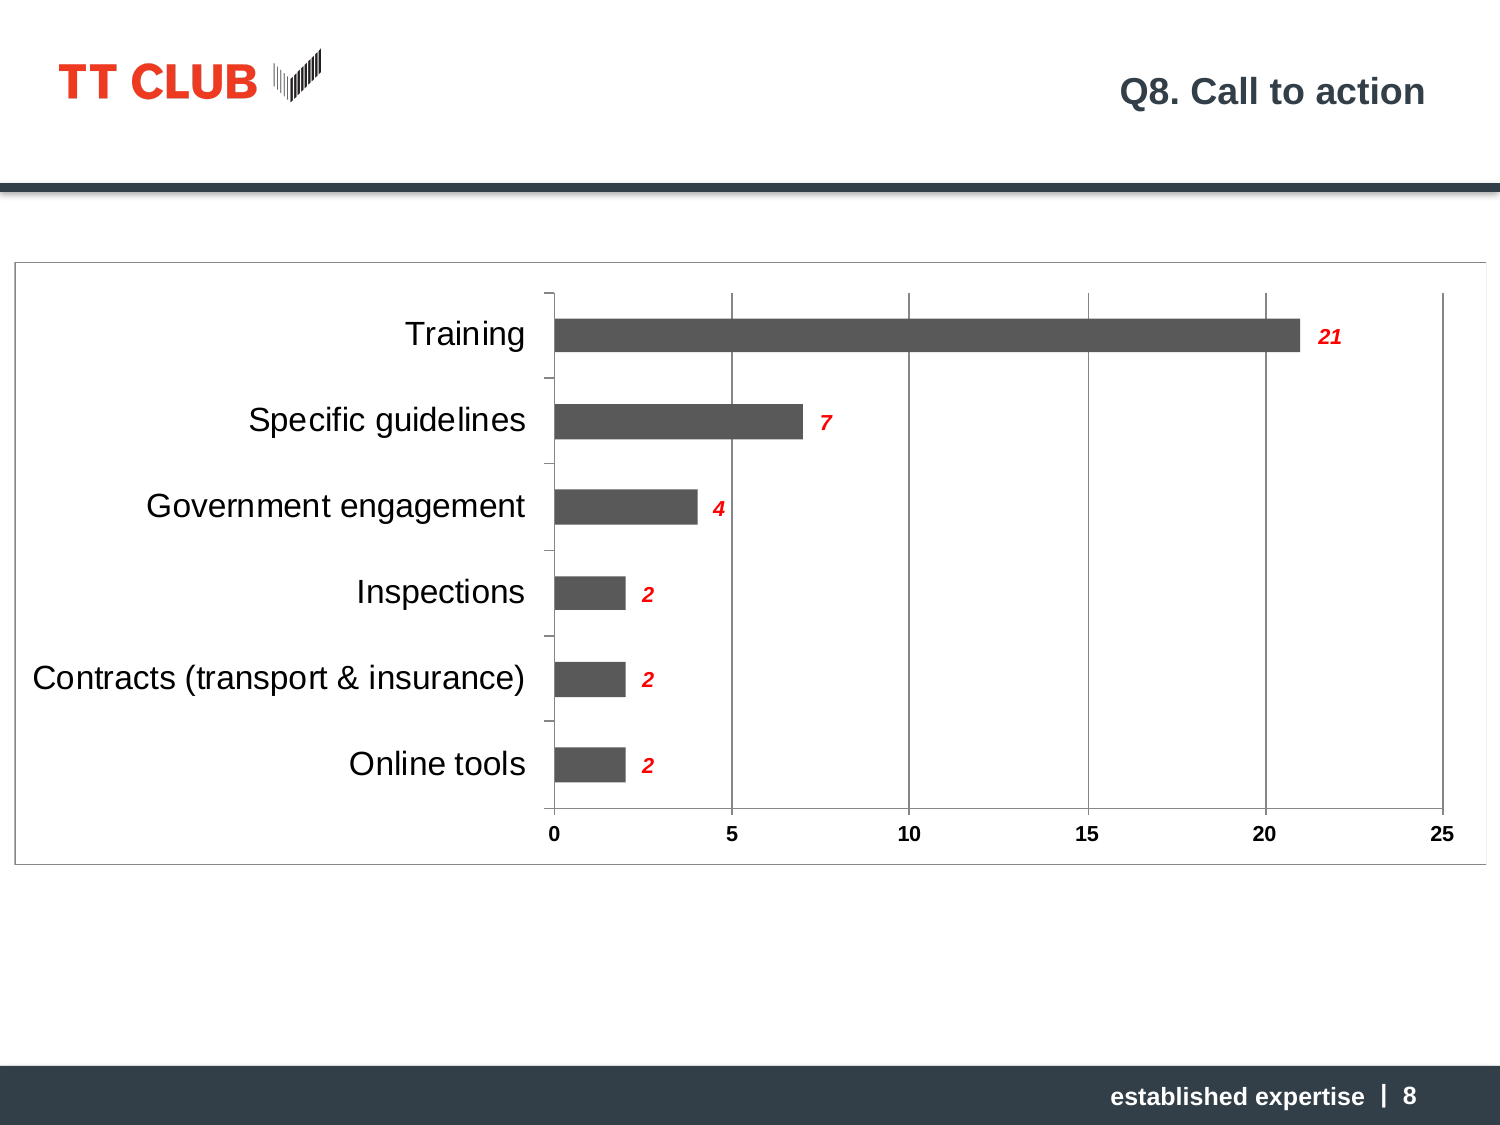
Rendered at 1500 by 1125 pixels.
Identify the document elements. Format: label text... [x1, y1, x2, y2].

picture [59, 48, 321, 103]
picture [14, 261, 1487, 865]
text_box 8 [1402, 1065, 1500, 1125]
text_box established expertise [59, 1065, 1366, 1125]
text_box Q8. Call to action [364, 60, 1442, 184]
